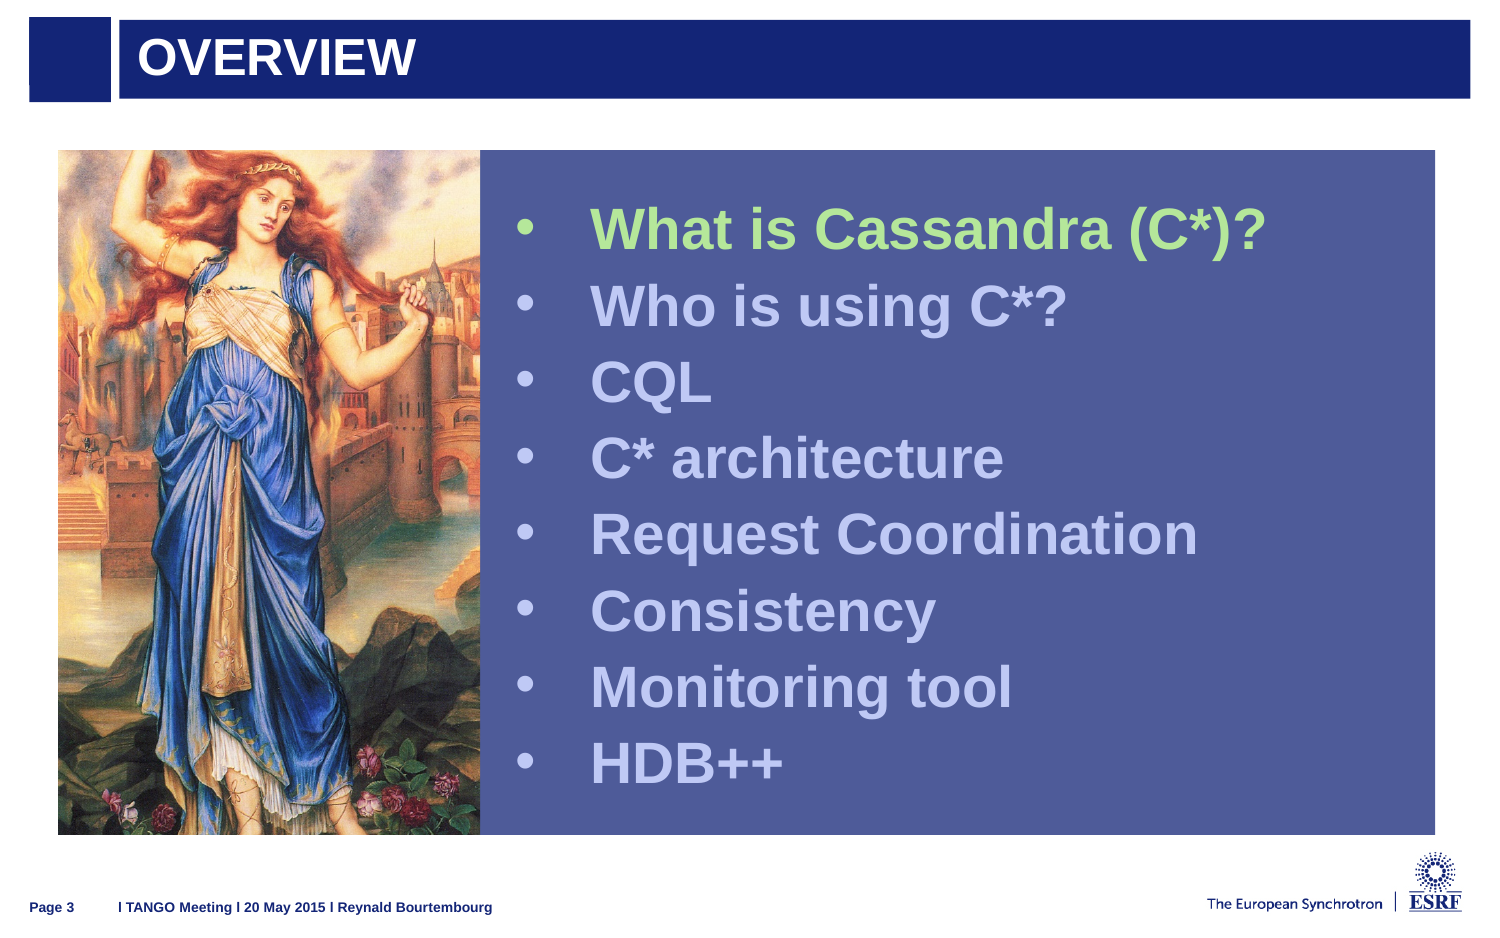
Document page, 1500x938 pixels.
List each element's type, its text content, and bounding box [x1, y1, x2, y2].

picture [57, 149, 481, 836]
footer l TANGO Meeting l 20 May 2015 l Reynald Bourtembourg [118, 886, 1122, 916]
slide_number Page 3 [29, 886, 98, 916]
picture [1175, 831, 1500, 938]
title Overview [119, 19, 1471, 99]
list What is Cassandra (C*)? Who is using C*? CQL C* architecture Request Coordination Consistency Monitoring tool HDB++ [481, 150, 1436, 835]
